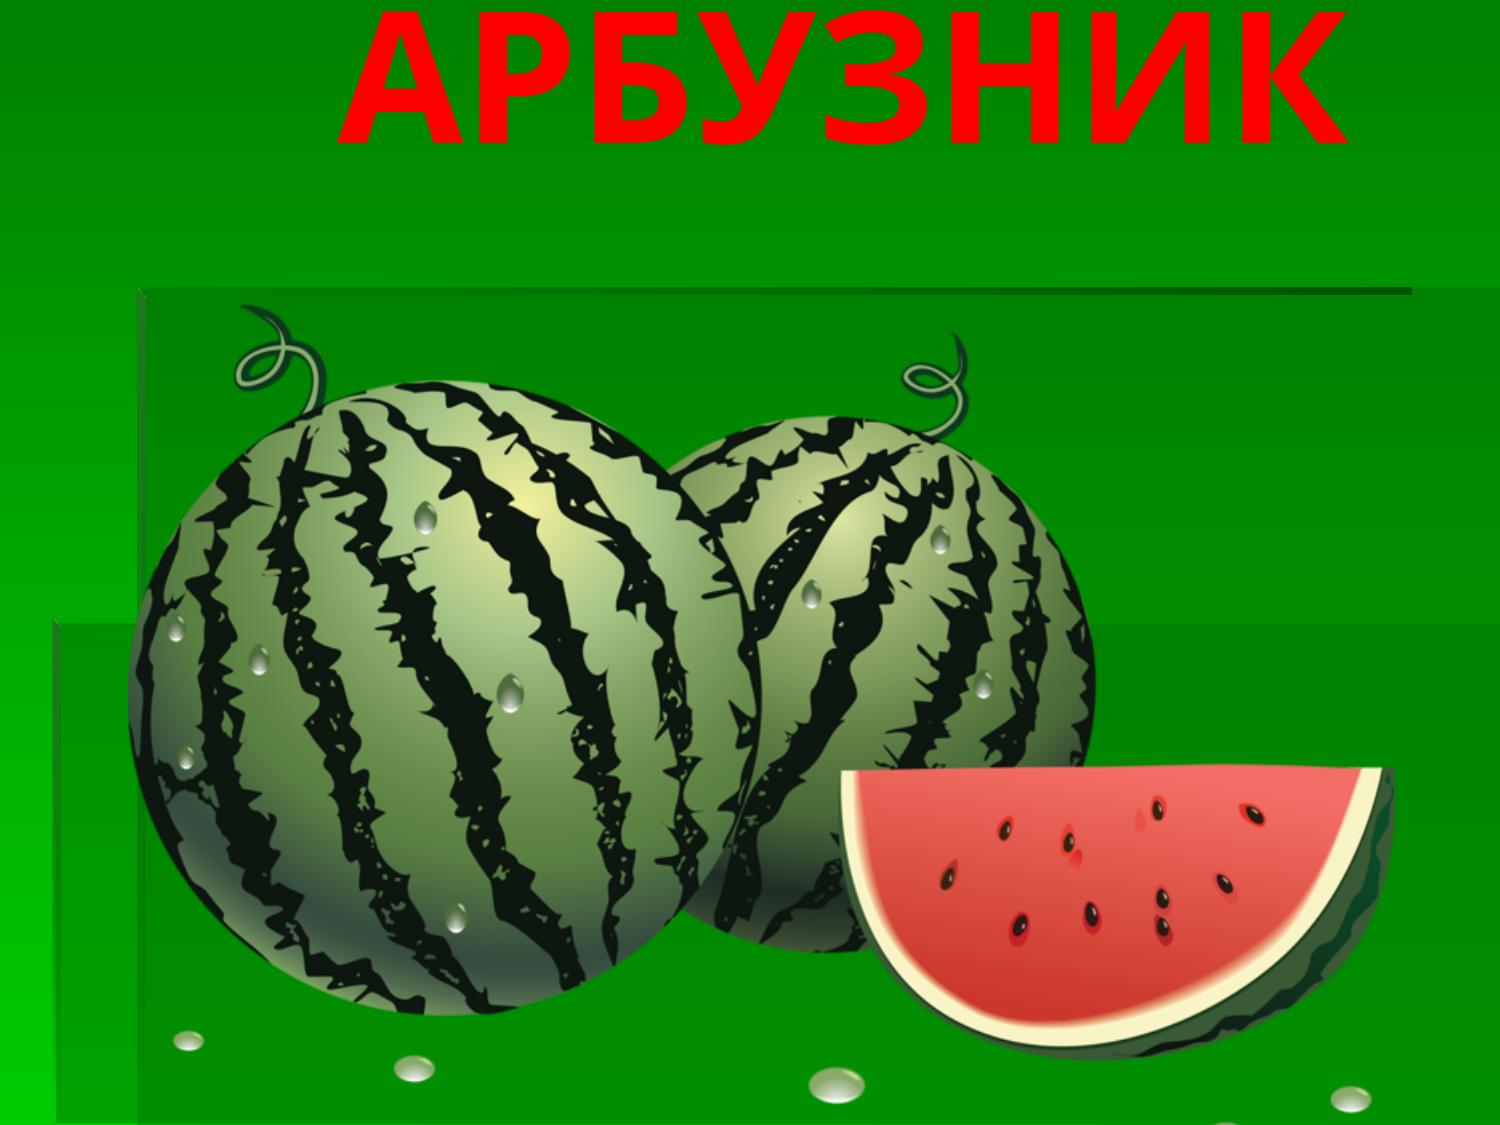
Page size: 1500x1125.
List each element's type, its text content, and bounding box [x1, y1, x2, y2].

picture [128, 304, 1410, 1125]
title АРБУЗНИК [175, 0, 1451, 476]
